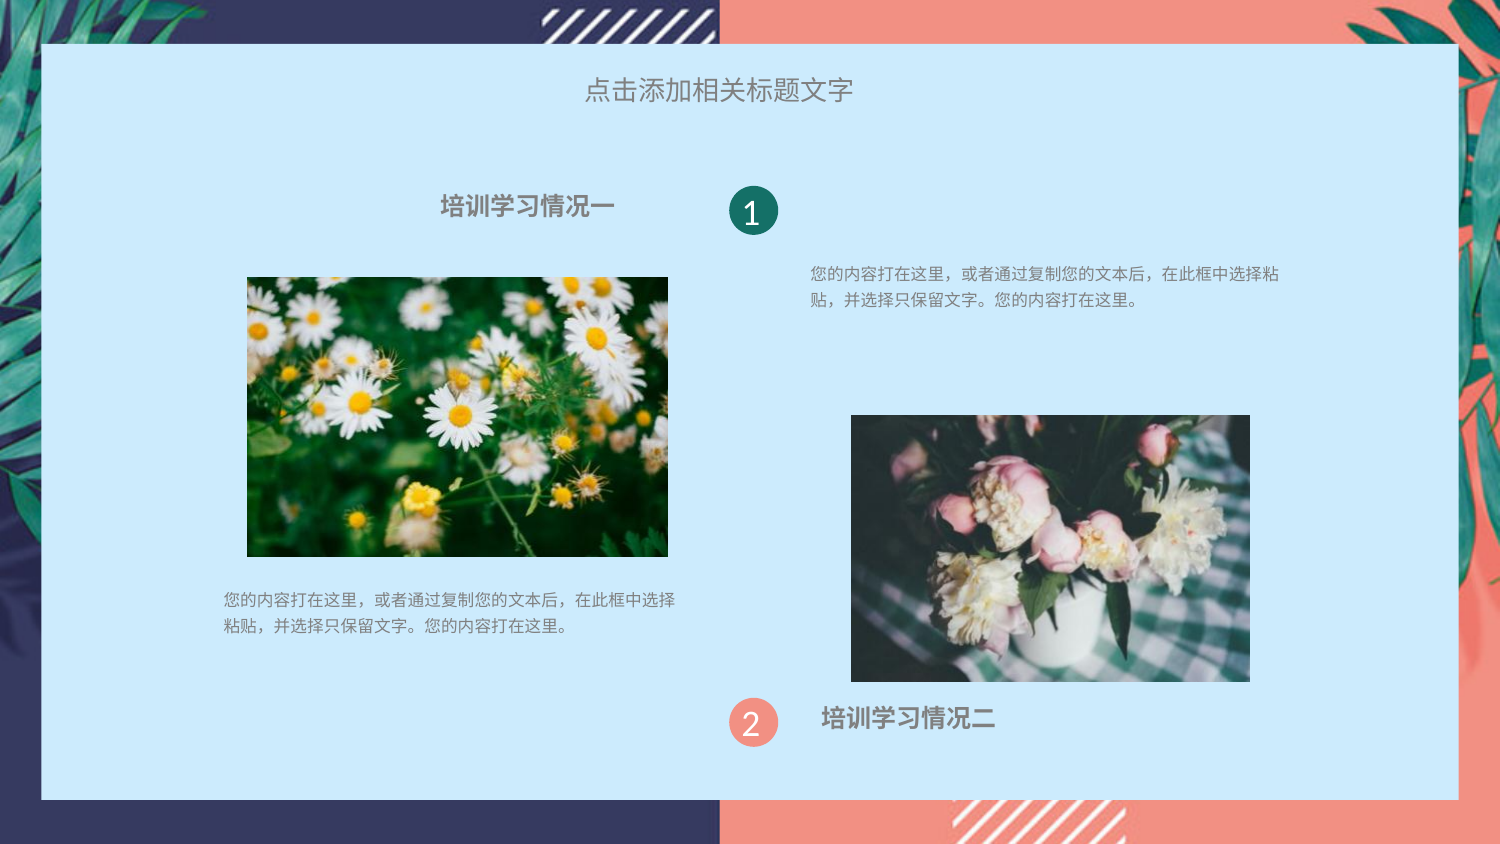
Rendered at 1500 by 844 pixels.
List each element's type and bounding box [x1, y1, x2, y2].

text_box [208, 276, 707, 645]
text_box [795, 250, 1306, 682]
text_box [803, 695, 1205, 748]
text_box [726, 180, 779, 242]
picture [0, 0, 1500, 844]
text_box [305, 183, 707, 236]
text_box [726, 691, 779, 753]
